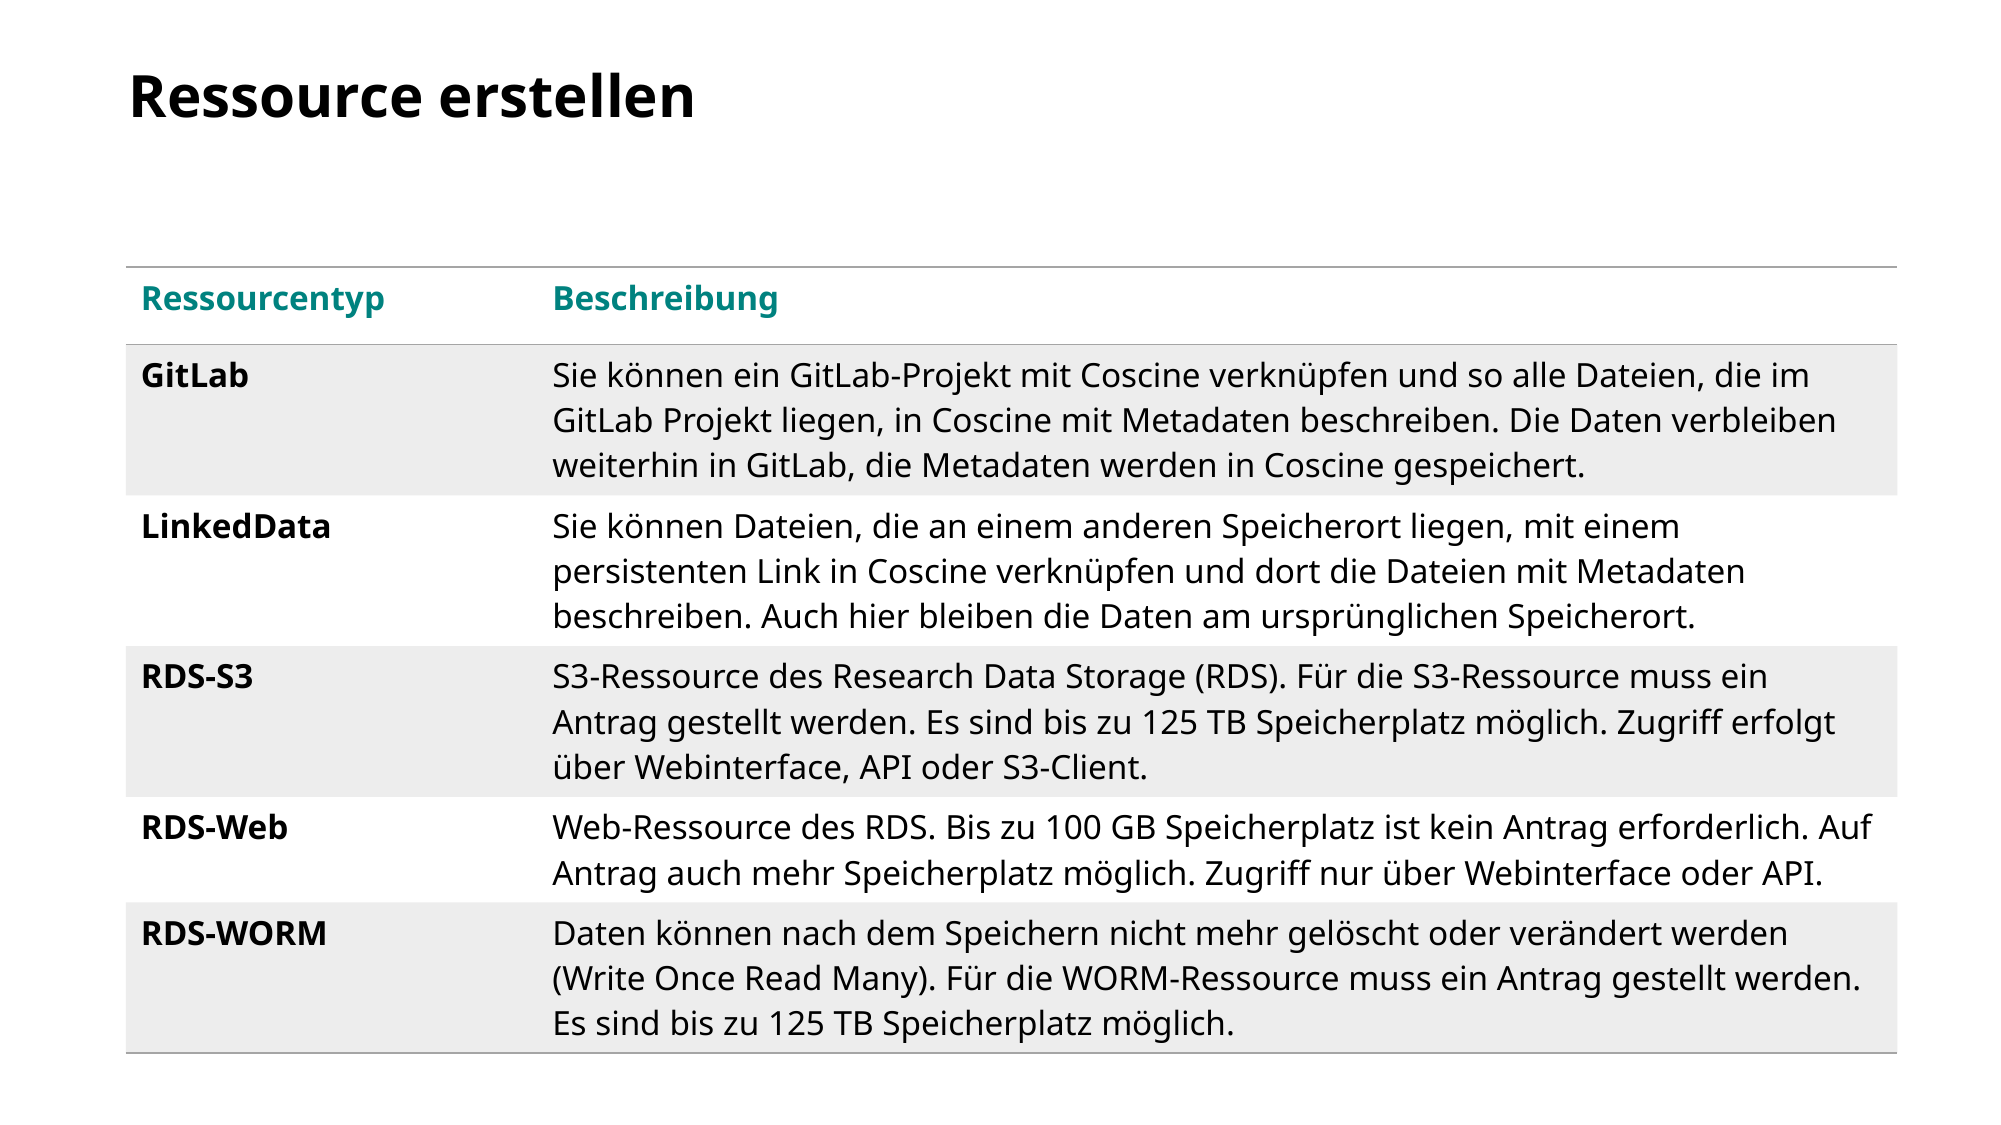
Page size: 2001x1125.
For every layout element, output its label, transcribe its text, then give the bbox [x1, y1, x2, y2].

table_cell RDS-Web [126, 797, 537, 902]
table_header Beschreibung [537, 268, 1897, 344]
table_header Ressourcentyp [126, 268, 537, 344]
table_cell LinkedData [126, 495, 537, 646]
table_cell RDS-S3 [126, 646, 537, 797]
table_cell GitLab [126, 345, 537, 495]
table_cell Sie können Dateien, die an einem anderen Speicherort liegen, mit einem persistenten Link in Coscine verknüpfen und dort die Dateien mit Metadaten beschreiben. Auch hier bleiben die Daten am ursprünglichen Speicherort. [537, 495, 1897, 646]
table_cell RDS-WORM [126, 902, 537, 1052]
table_cell Daten können nach dem Speichern nicht mehr gelöscht oder verändert werden (Write Once Read Many). Für die WORM-Ressource muss ein Antrag gestellt werden. Es sind bis zu 125 TB Speicherplatz möglich. [537, 902, 1897, 1052]
table_cell Sie können ein GitLab-Projekt mit Coscine verknüpfen und so alle Dateien, die im GitLab Projekt liegen, in Coscine mit Metadaten beschreiben. Die Daten verbleiben weiterhin in GitLab, die Metadaten werden in Coscine gespeichert. [537, 345, 1897, 495]
table_cell S3-Ressource des Research Data Storage (RDS). Für die S3-Ressource muss ein Antrag gestellt werden. Es sind bis zu 125 TB Speicherplatz möglich. Zugriff erfolgt über Webinterface, API oder S3-Client. [537, 646, 1897, 797]
title Ressource erstellen [114, 59, 1886, 148]
table_cell Web-Ressource des RDS. Bis zu 100 GB Speicherplatz ist kein Antrag erforderlich. Auf Antrag auch mehr Speicherplatz möglich. Zugriff nur über Webinterface oder API. [537, 797, 1897, 902]
